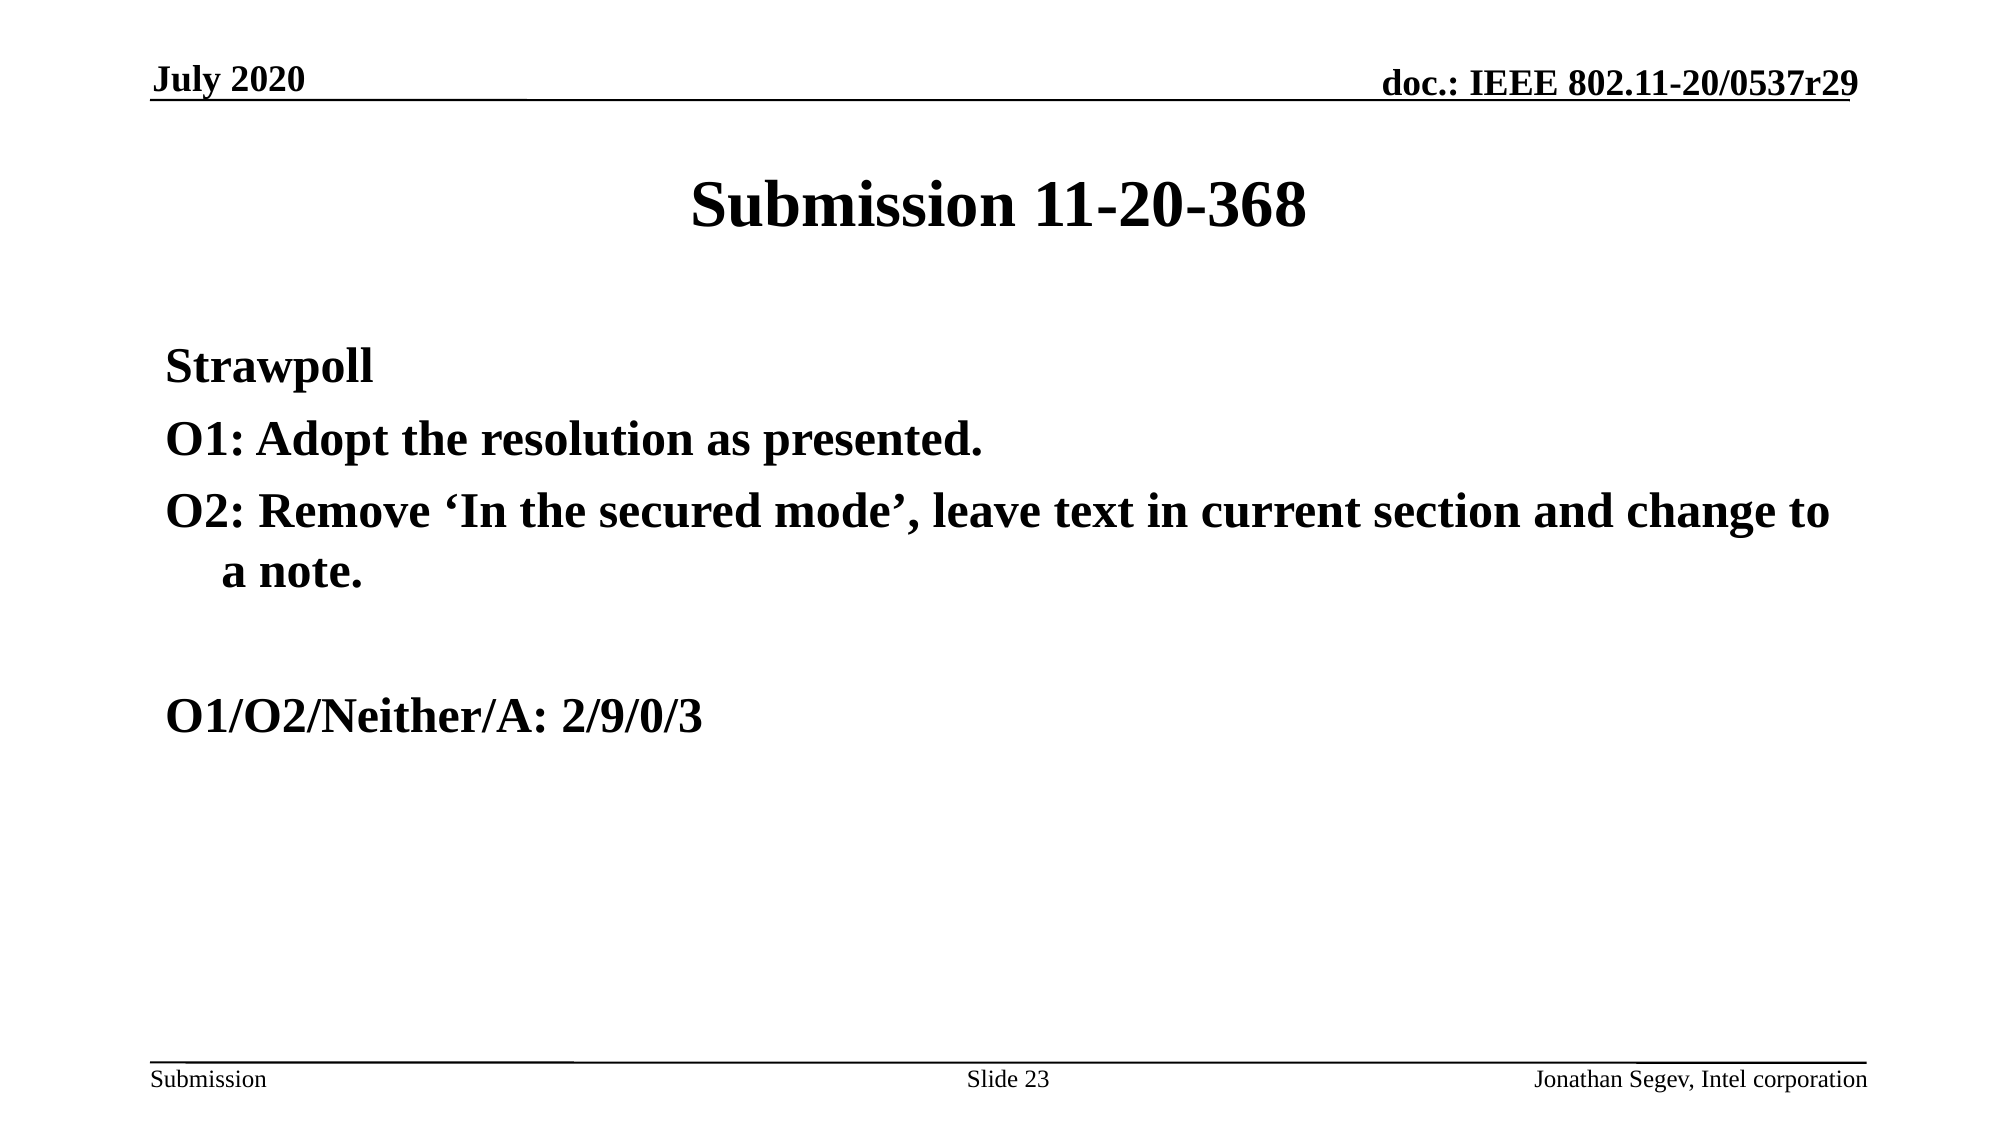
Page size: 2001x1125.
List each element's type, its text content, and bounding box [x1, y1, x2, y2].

title Submission 11-20-368 [149, 112, 1850, 288]
footer Jonathan Segev, Intel corporation [1171, 1061, 1869, 1093]
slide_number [152, 54, 563, 100]
slide_number Slide 23 [950, 1061, 1067, 1123]
list Strawpoll O1: Adopt the resolution as presented. O2: Remove ‘In the secured mode’, leave text in current section and change to a note. O1/O2/Neither/A: 2/9/0/3 [149, 324, 1850, 1000]
